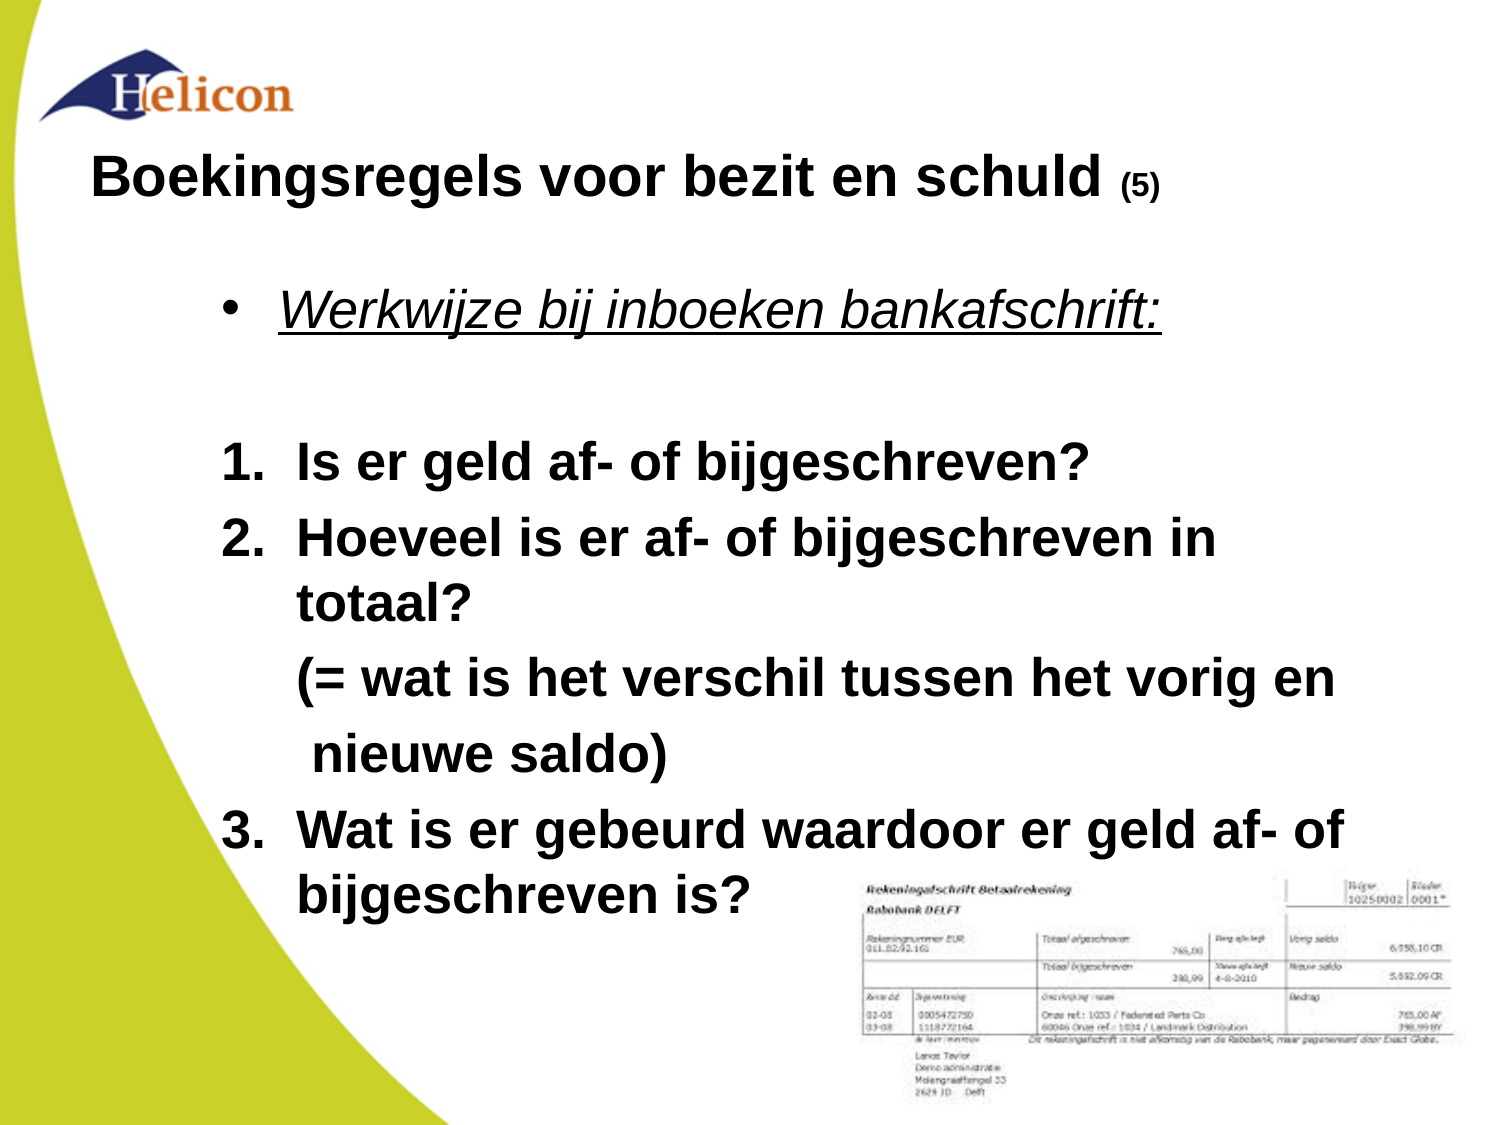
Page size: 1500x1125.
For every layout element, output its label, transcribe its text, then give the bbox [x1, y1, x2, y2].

picture [0, 0, 1500, 1125]
title Boekingsregels voor bezit en schuld (5) [75, 79, 1388, 268]
list Werkwijze bij inboeken bankafschrift: Is er geld af- of bijgeschreven? Hoeveel is er af- of bijgeschreven in totaal? (= wat is het verschil tussen het vorig en nieuwe saldo) Wat is er gebeurd waardoor er geld af- of bijgeschreven is? [206, 267, 1363, 942]
